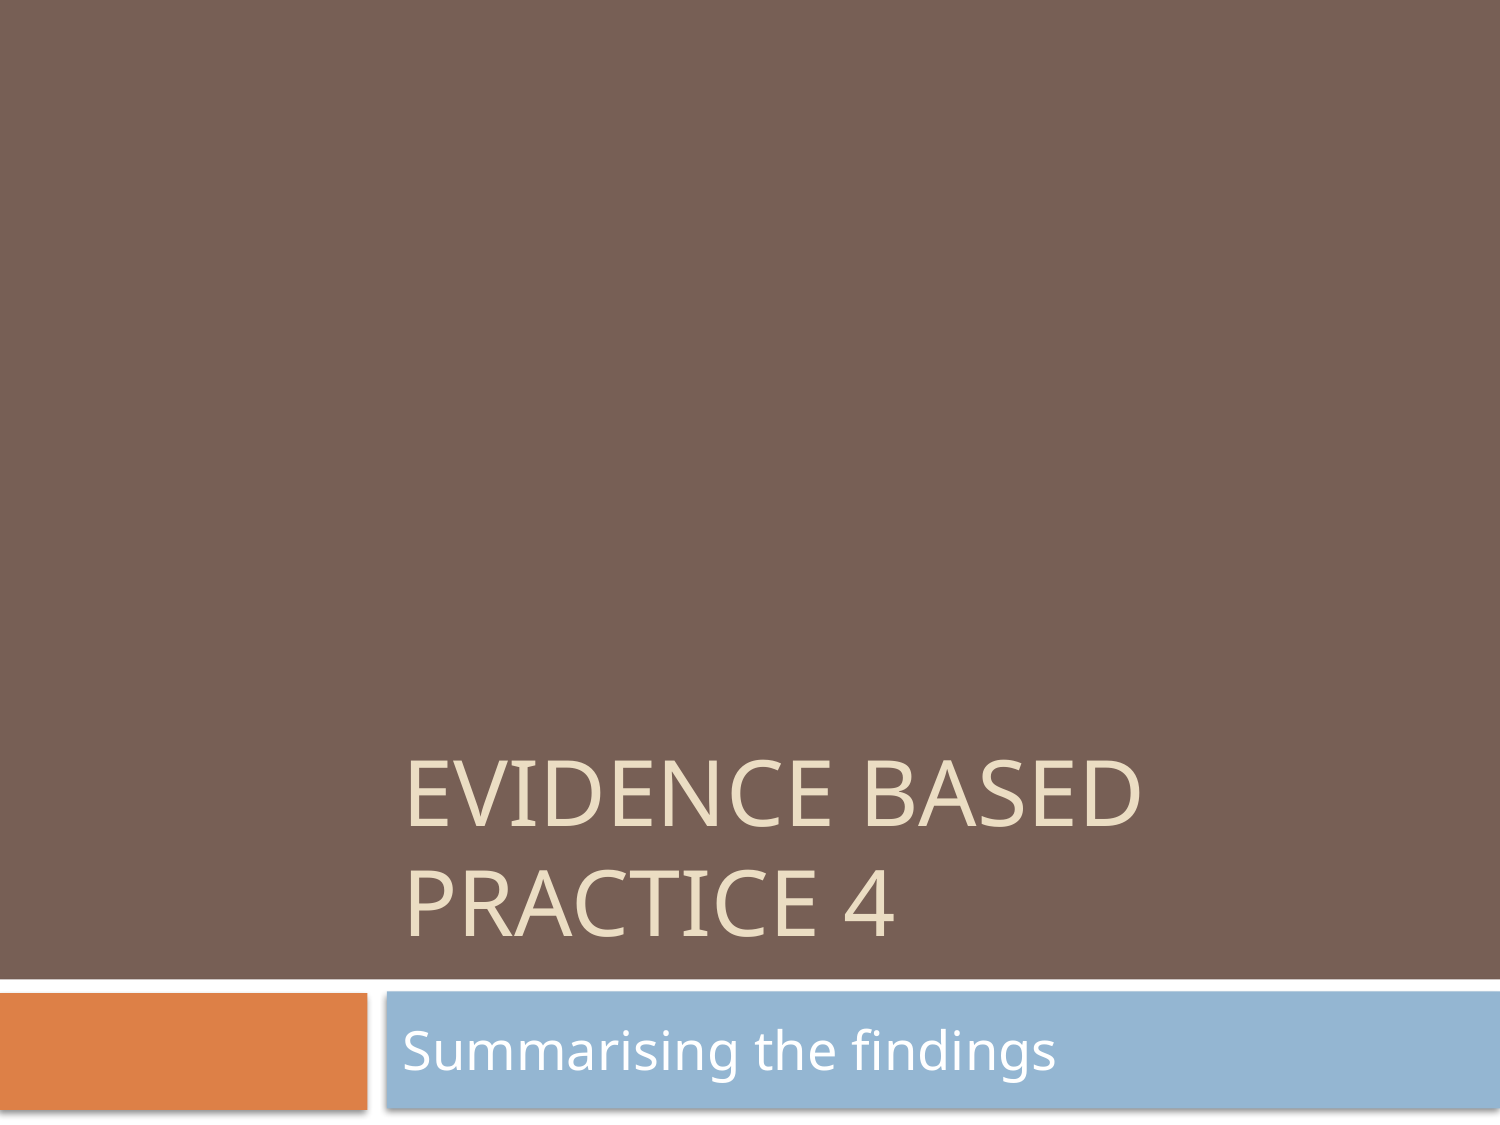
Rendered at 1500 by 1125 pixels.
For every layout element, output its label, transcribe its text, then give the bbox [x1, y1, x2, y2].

title Evidence Based Practice 4 [387, 662, 1450, 963]
subtitle Summarising the findings [387, 992, 1488, 1105]
